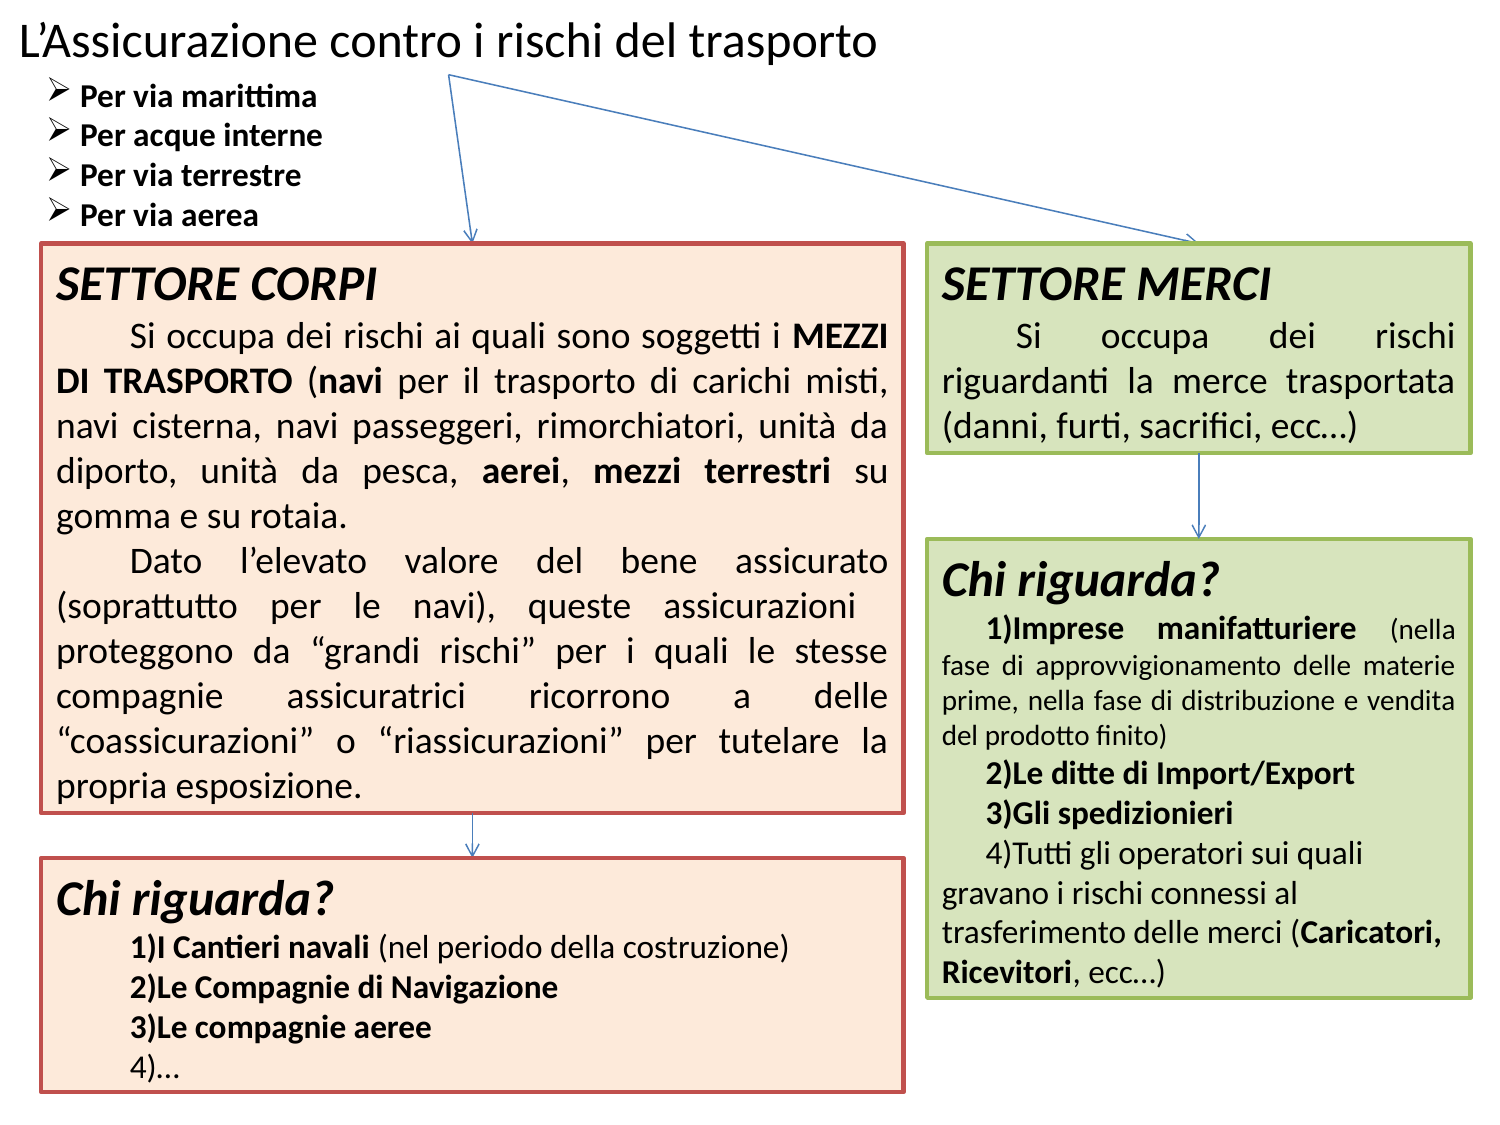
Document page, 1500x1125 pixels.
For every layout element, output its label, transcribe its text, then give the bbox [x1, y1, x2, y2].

text_box Chi riguarda? I Cantieri navali (nel periodo della costruzione) Le Compagnie di Navigazione Le compagnie aeree … [39, 856, 906, 1094]
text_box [448, 75, 1200, 244]
text_box SETTORE CORPI Si occupa dei rischi ai quali sono soggetti i MEZZI DI TRASPORTO (navi per il trasporto di carichi misti, navi cisterna, navi passeggeri, rimorchiatori, unità da diporto, unità da pesca, aerei, mezzi terrestri su gomma e su rotaia. Dato l’elevato valore del bene assicurato (soprattutto per le navi), queste assicurazioni proteggono da “grandi rischi” per i quali le stesse compagnie assicuratrici ricorrono a delle “coassicurazioni” o “riassicurazioni” per tutelare la propria esposizione. [39, 241, 906, 815]
text_box SETTORE MERCI Si occupa dei rischi riguardanti la merce trasportata (danni, furti, sacrifici, ecc…) [925, 241, 1473, 455]
text_box Per via marittima Per acque interne Per via terrestre Per via aerea [31, 66, 339, 241]
text_box L’Assicurazione contro i rischi del trasporto [3, 0, 894, 75]
text_box Chi riguarda? Imprese manifatturiere (nella fase di approvvigionamento delle materie prime, nella fase di distribuzione e vendita del prodotto finito) Le ditte di Import/Export Gli spedizionieri Tutti gli operatori sui quali gravano i rischi connessi al trasferimento delle merci (Caricatori, Ricevitori, ecc…) [925, 537, 1473, 1000]
